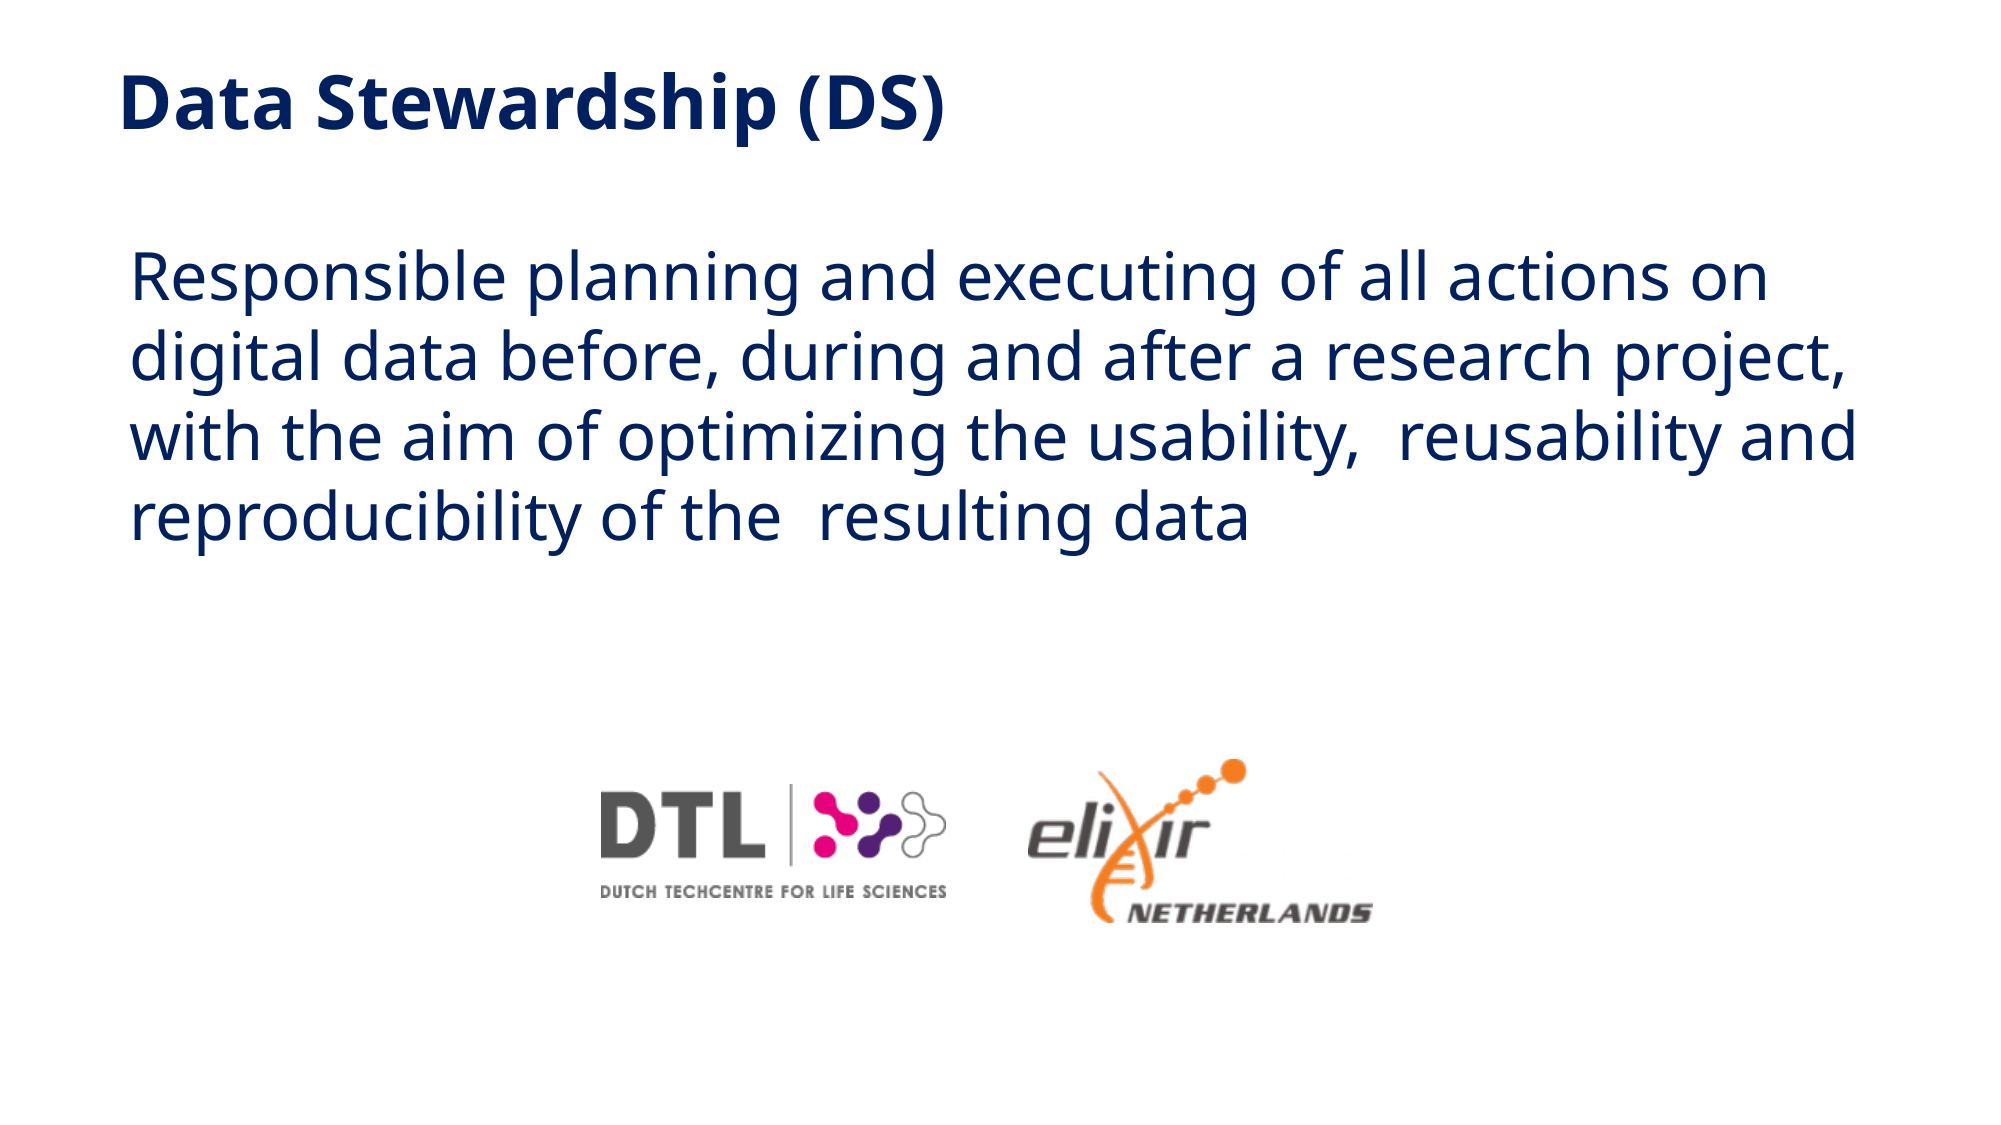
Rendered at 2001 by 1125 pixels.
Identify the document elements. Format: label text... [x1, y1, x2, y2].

picture [601, 784, 946, 898]
title Data Stewardship (DS) [117, 54, 1902, 161]
picture [1028, 758, 1373, 924]
list Responsible planning and executing of all actions on digital data before, during and after a research project, with the aim of optimizing the usability, reusability and reproducibility of the resulting data [116, 233, 1900, 1043]
